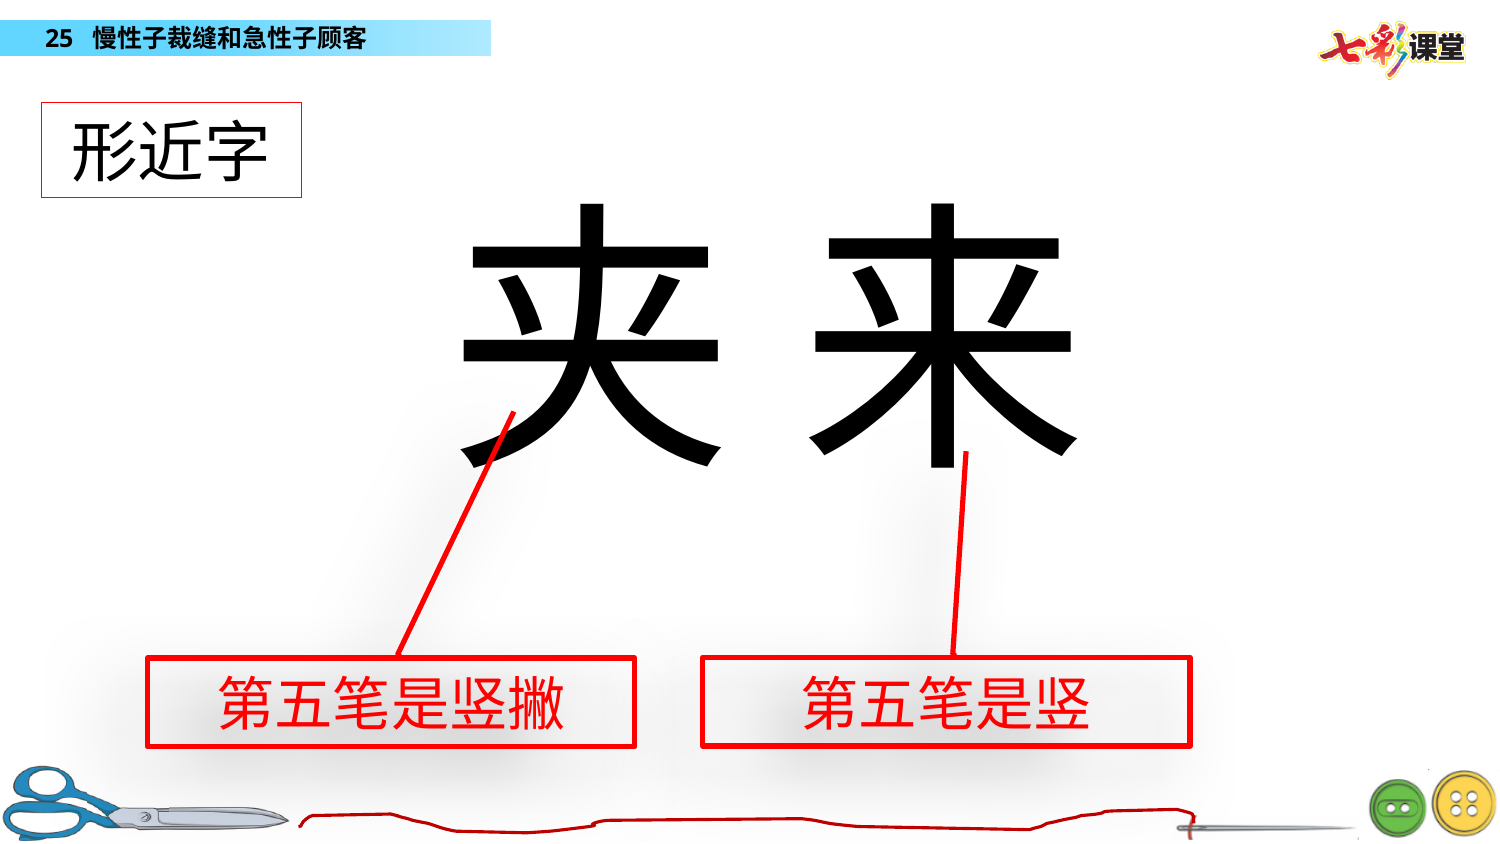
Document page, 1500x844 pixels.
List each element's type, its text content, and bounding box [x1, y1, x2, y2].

text_box 形近字 [41, 102, 302, 198]
picture [0, 764, 290, 844]
text_box 第五笔是竖 [701, 451, 1192, 748]
picture [1173, 816, 1358, 839]
picture [1316, 20, 1468, 80]
text_box 第五笔是竖撇 [145, 410, 637, 749]
picture [1365, 769, 1500, 839]
text_box 夹 来 [242, 150, 1294, 511]
